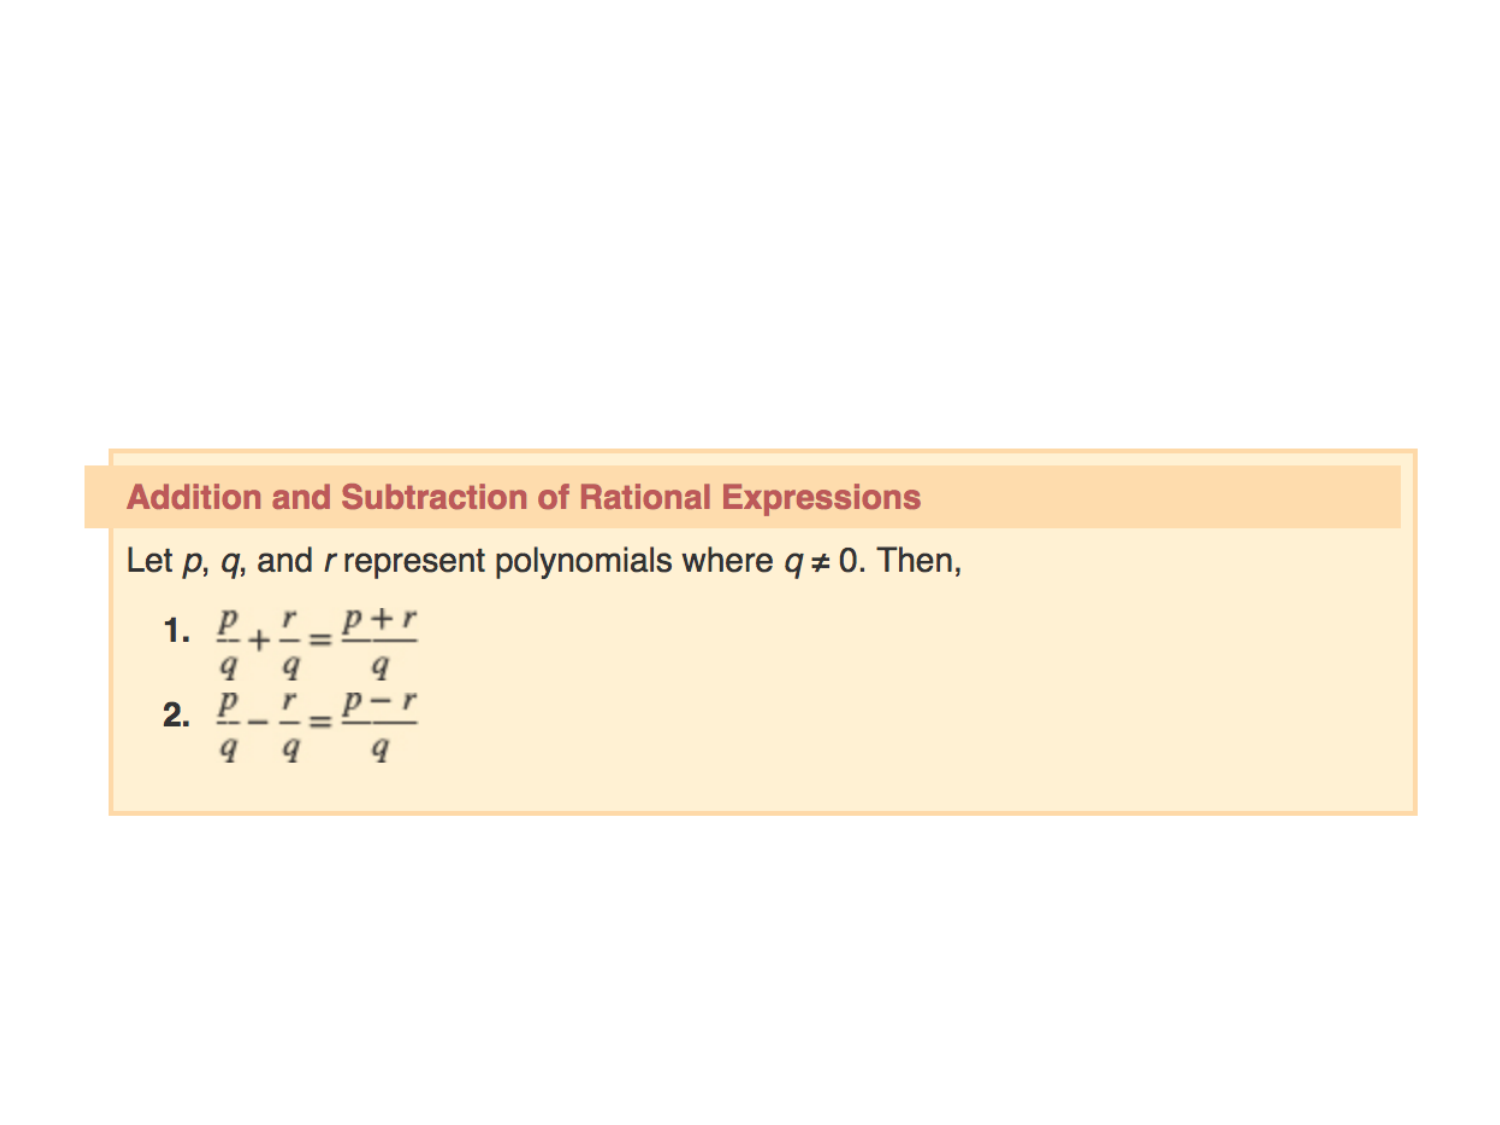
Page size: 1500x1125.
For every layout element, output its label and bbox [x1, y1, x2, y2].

list [74, 262, 1426, 1006]
